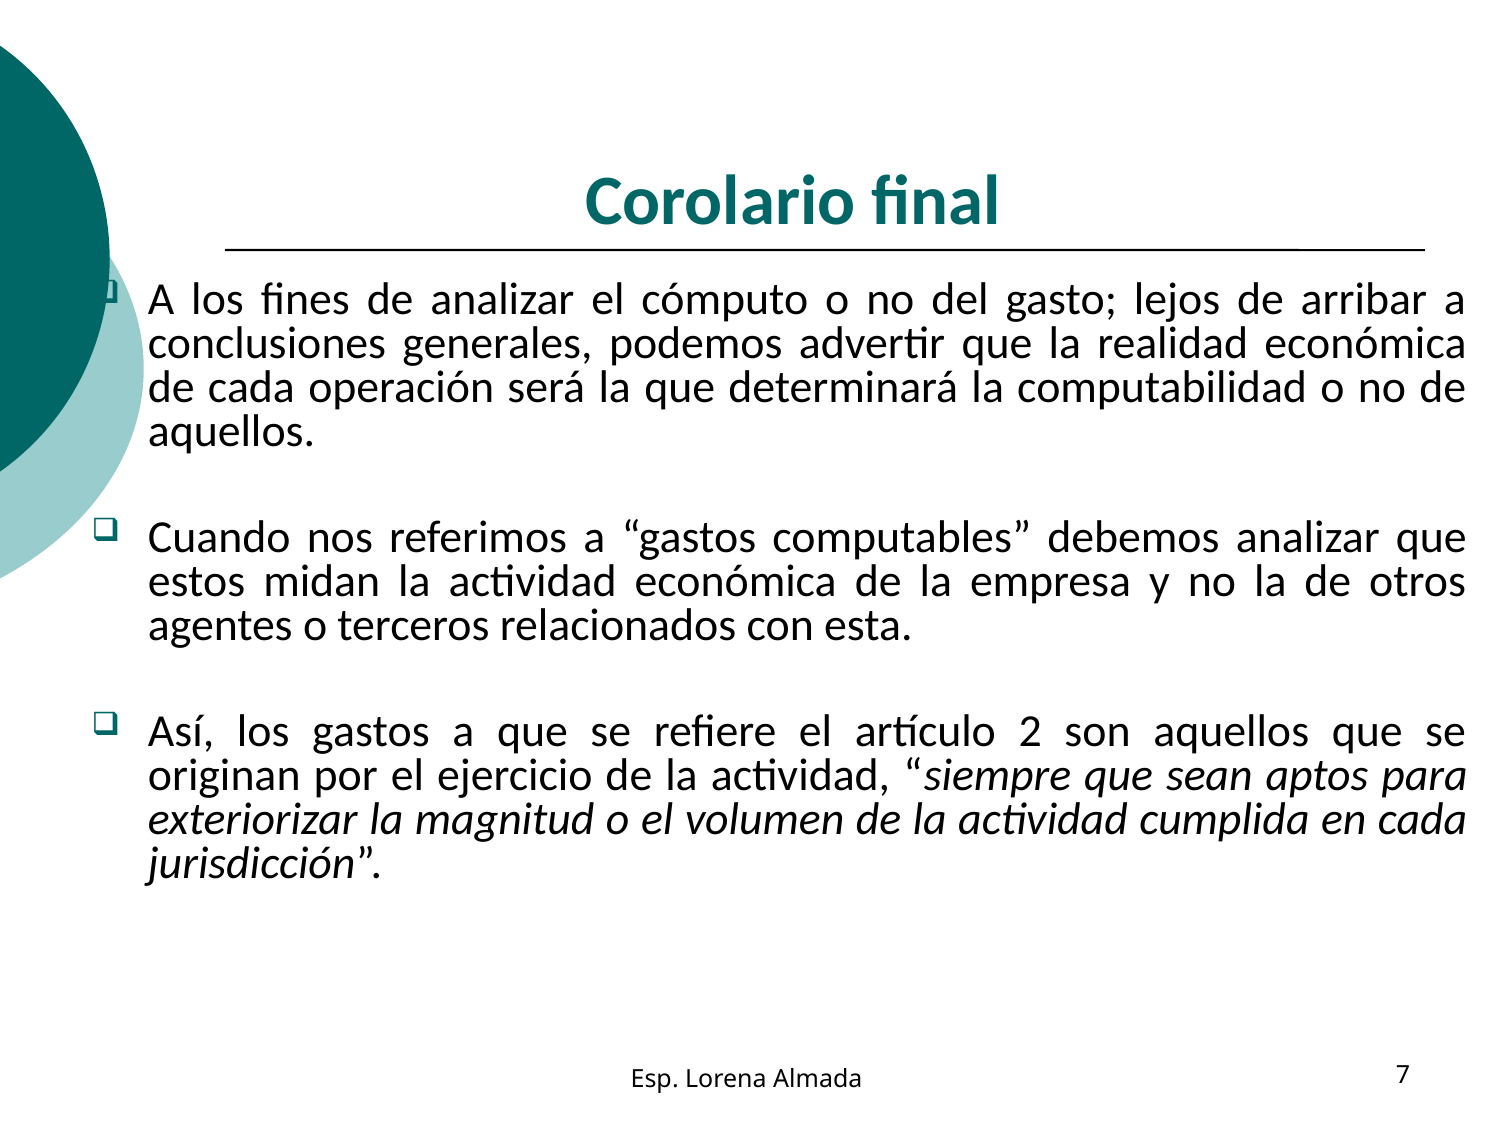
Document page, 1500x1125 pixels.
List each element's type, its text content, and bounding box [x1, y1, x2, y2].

title Corolario final [105, 58, 1482, 208]
slide_number 7 [1074, 1025, 1425, 1100]
footer Esp. Lorena Almada [512, 1025, 988, 1100]
list A los fines de analizar el cómputo o no del gasto; lejos de arribar a conclusiones generales, podemos advertir que la realidad económica de cada operación será la que determinará la computabilidad o no de aquellos. Cuando nos referimos a “gastos computables” debemos analizar que estos midan la actividad económica de la empresa y no la de otros agentes o terceros relacionados con esta. Así, los gastos a que se refiere el artículo 2 son aquellos que se originan por el ejercicio de la actividad, “siempre que sean aptos para exteriorizar la magnitud o el volumen de la actividad cumplida en cada jurisdicción”. [76, 208, 1483, 991]
